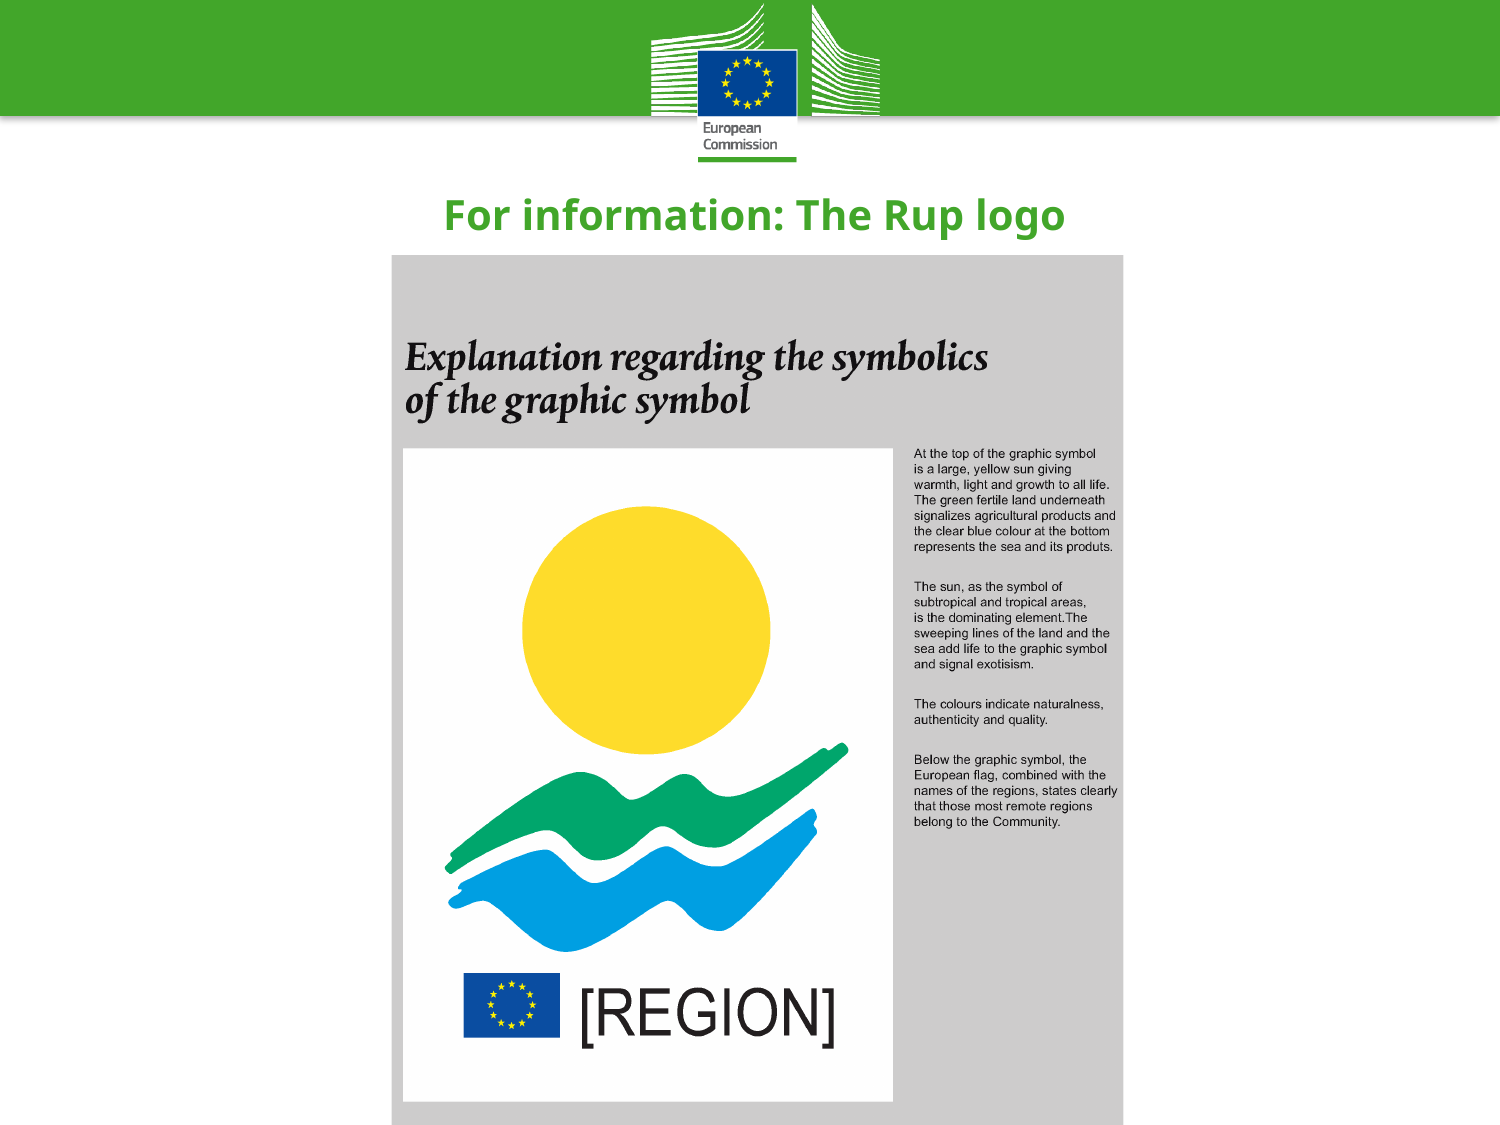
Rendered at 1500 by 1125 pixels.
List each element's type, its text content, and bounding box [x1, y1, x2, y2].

picture [614, 3, 880, 172]
title For information: The Rup logo [50, 172, 1459, 256]
picture [391, 255, 1125, 1125]
